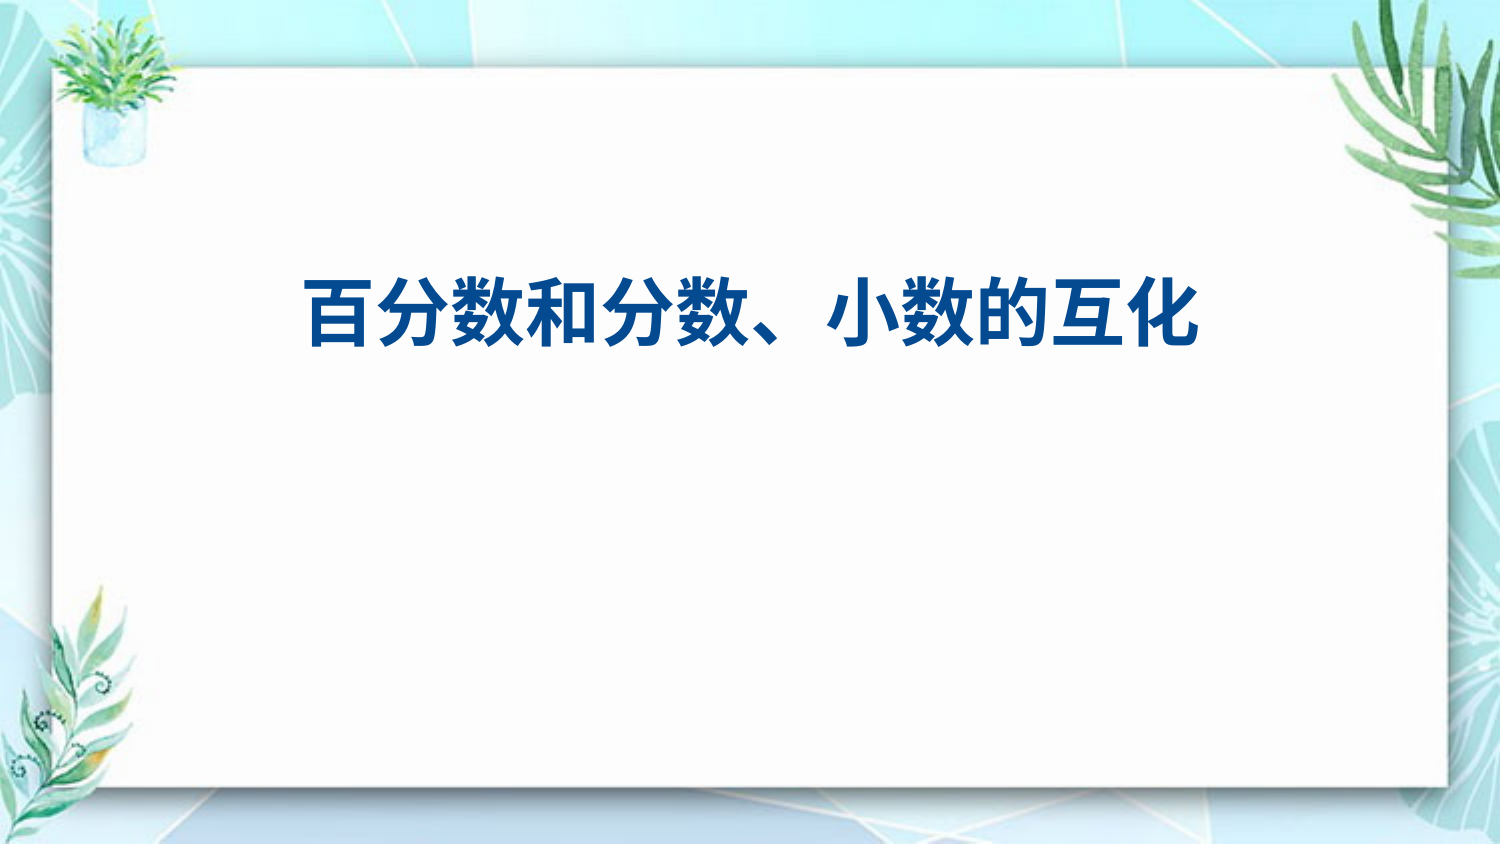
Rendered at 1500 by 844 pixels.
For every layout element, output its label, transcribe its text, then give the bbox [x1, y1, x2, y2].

picture [0, 0, 1500, 258]
picture [0, 364, 1500, 844]
text_box 百分数和分数、小数的互化 [0, 258, 1500, 364]
